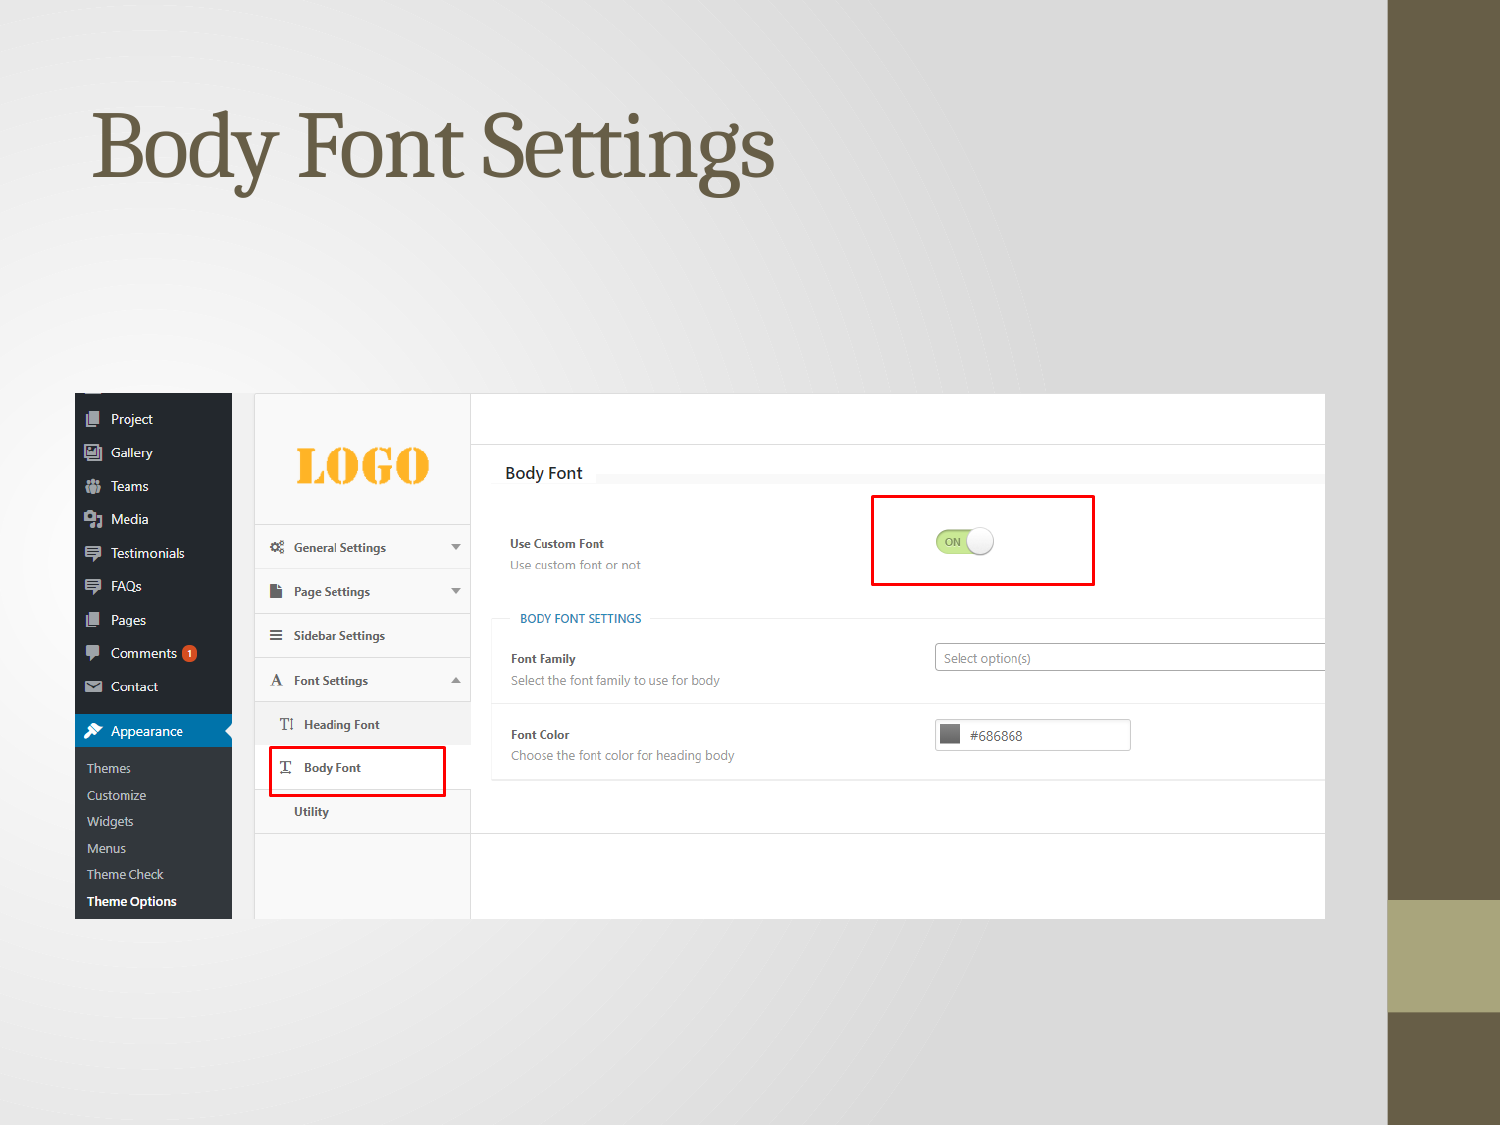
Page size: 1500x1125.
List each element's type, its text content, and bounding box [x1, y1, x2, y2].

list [74, 393, 1326, 920]
title Body Font Settings [75, 45, 1325, 233]
